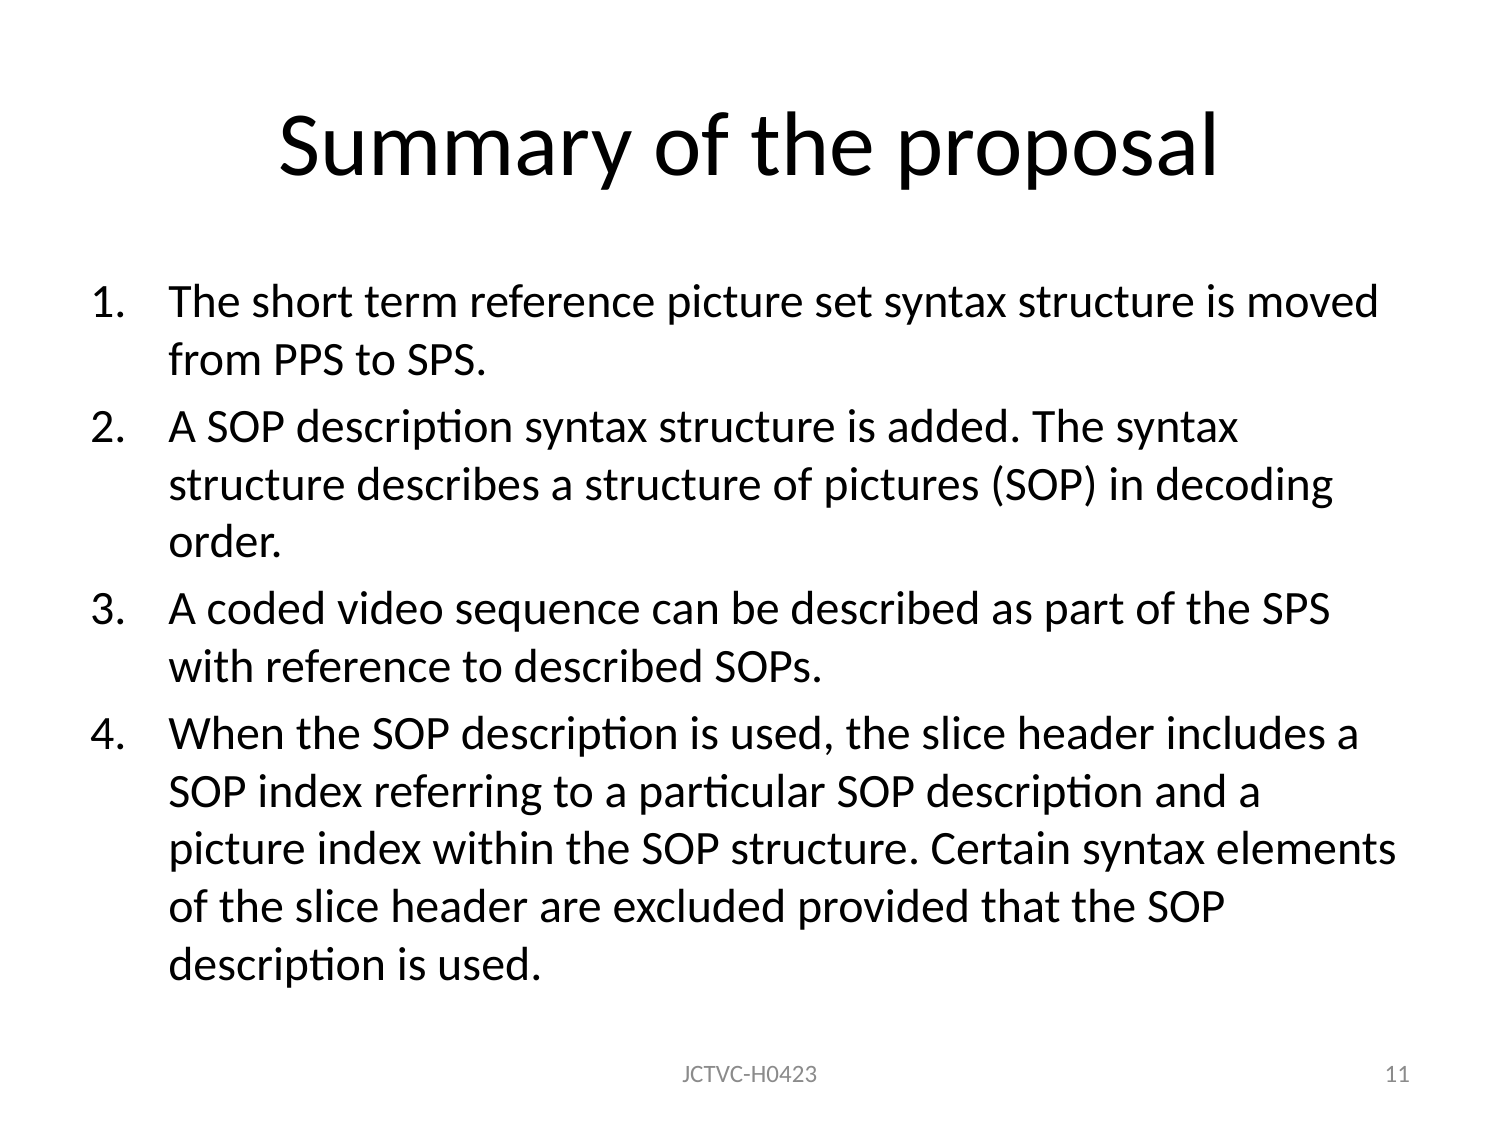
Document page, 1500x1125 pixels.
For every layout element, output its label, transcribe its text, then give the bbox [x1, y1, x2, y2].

title Summary of the proposal [75, 45, 1425, 233]
slide_number 11 [1074, 1042, 1425, 1103]
footer JCTVC-H0423 [512, 1042, 988, 1103]
list The short term reference picture set syntax structure is moved from PPS to SPS. A SOP description syntax structure is added. The syntax structure describes a structure of pictures (SOP) in decoding order. A coded video sequence can be described as part of the SPS with reference to described SOPs. When the SOP description is used, the slice header includes a SOP index referring to a particular SOP description and a picture index within the SOP structure. Certain syntax elements of the slice header are excluded provided that the SOP description is used. [75, 262, 1425, 1005]
